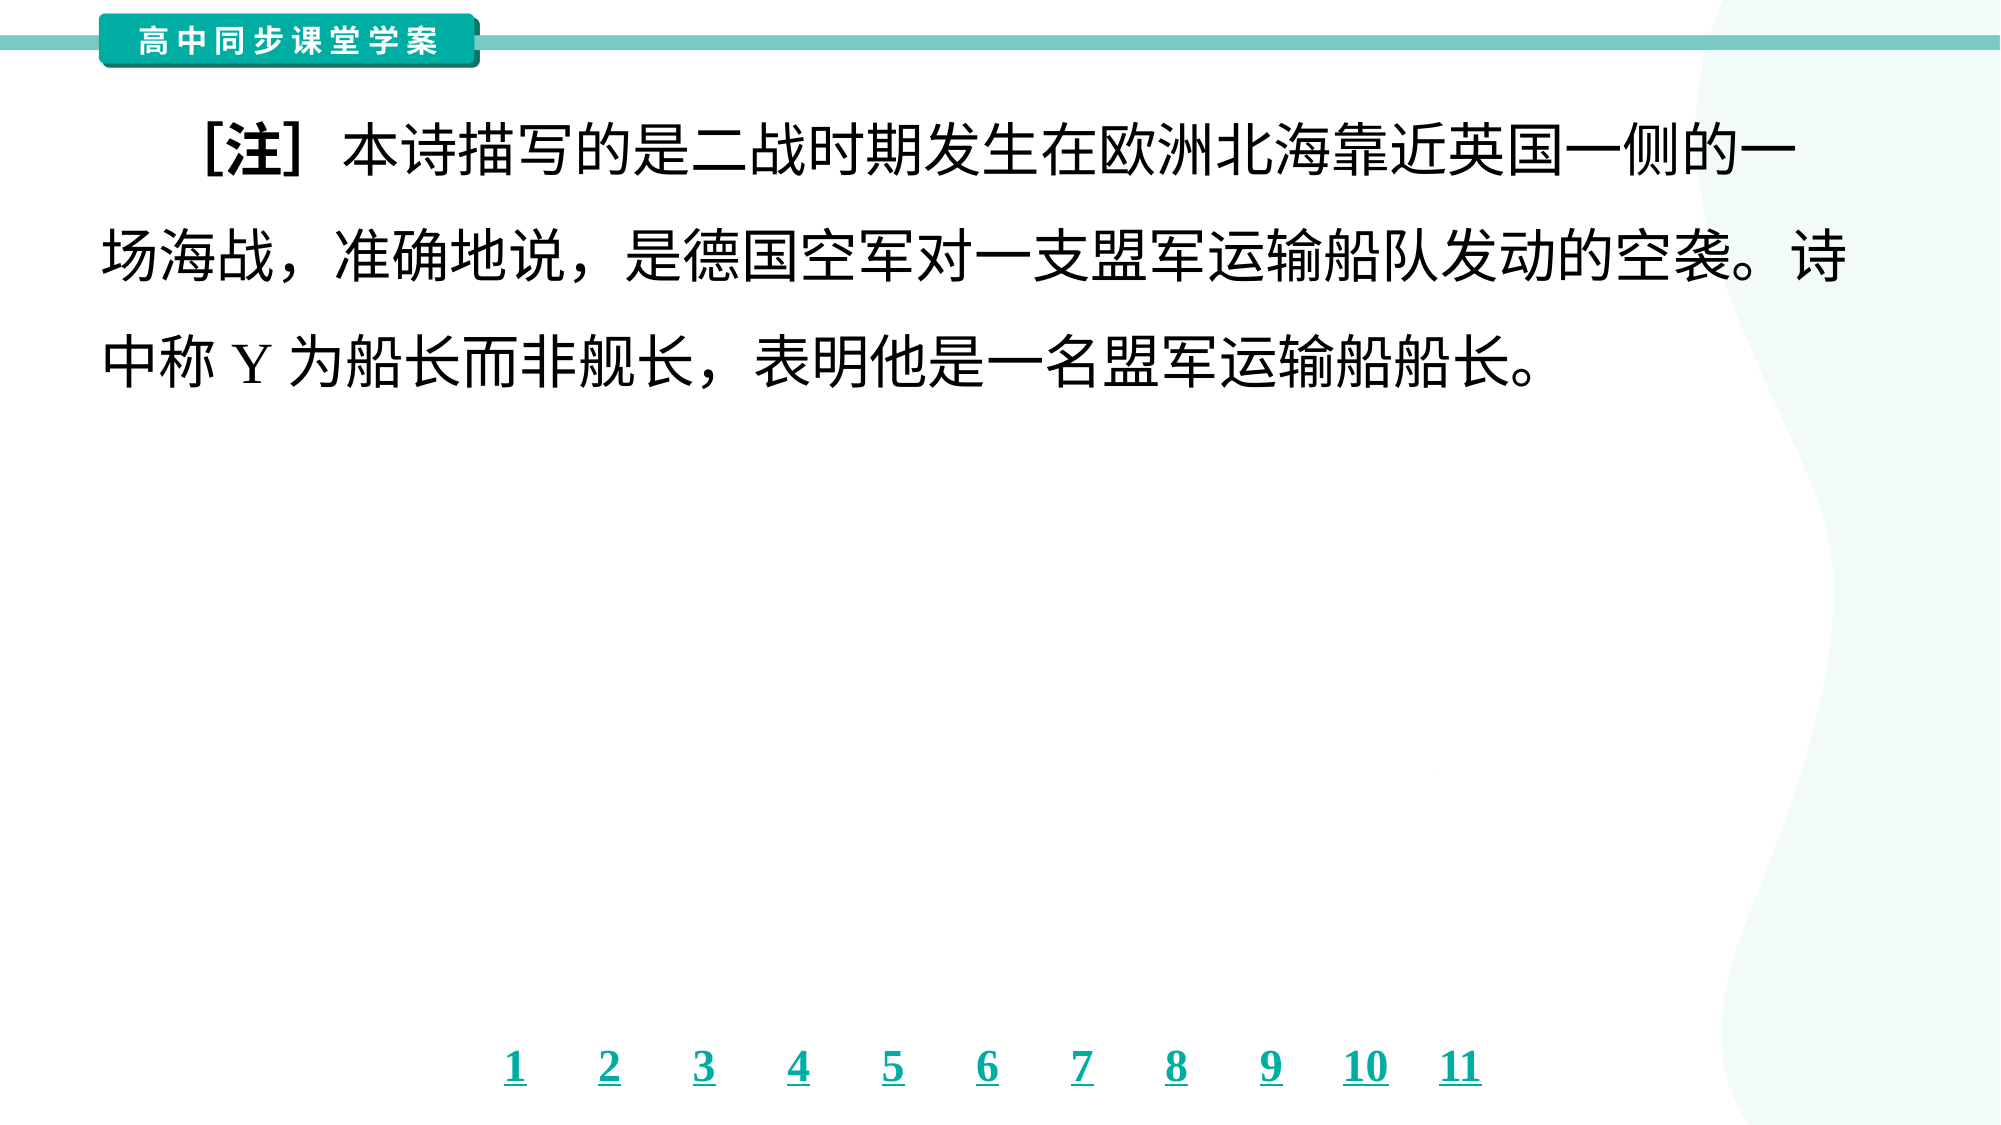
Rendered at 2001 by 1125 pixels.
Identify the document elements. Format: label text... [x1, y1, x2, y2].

text_box ［注］本诗描写的是二战时期发生在欧洲北海靠近英国一侧的一 场海战，准确地说，是德国空军对一支盟军运输船队发动的空袭。诗 中称Y为船长而非舰长，表明他是一名盟军运输船船长。 [100, 76, 1899, 396]
picture [0, 0, 2000, 1125]
